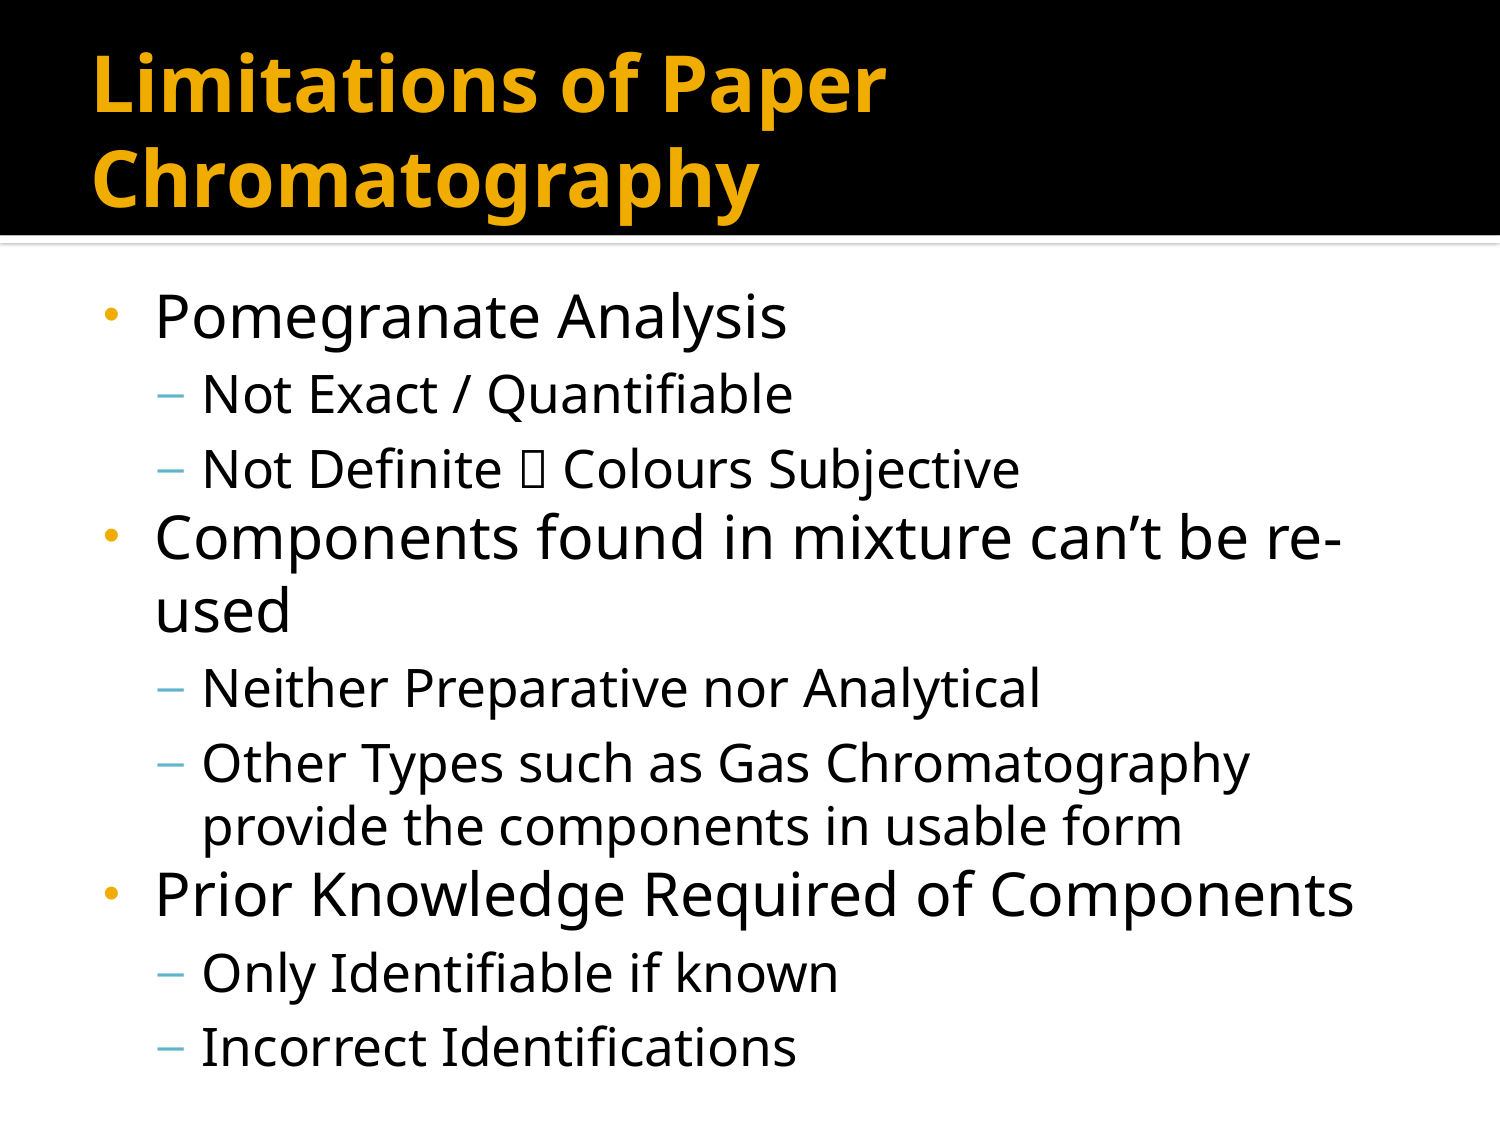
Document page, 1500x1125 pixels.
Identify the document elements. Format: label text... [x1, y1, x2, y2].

list Pomegranate Analysis Not Exact / Quantifiable Not Definite  Colours Subjective Components found in mixture can’t be re-used Neither Preparative nor Analytical Other Types such as Gas Chromatography provide the components in usable form Prior Knowledge Required of Components Only Identifiable if known Incorrect Identifications [75, 262, 1425, 1090]
title Limitations of Paper Chromatography [75, 25, 1425, 231]
